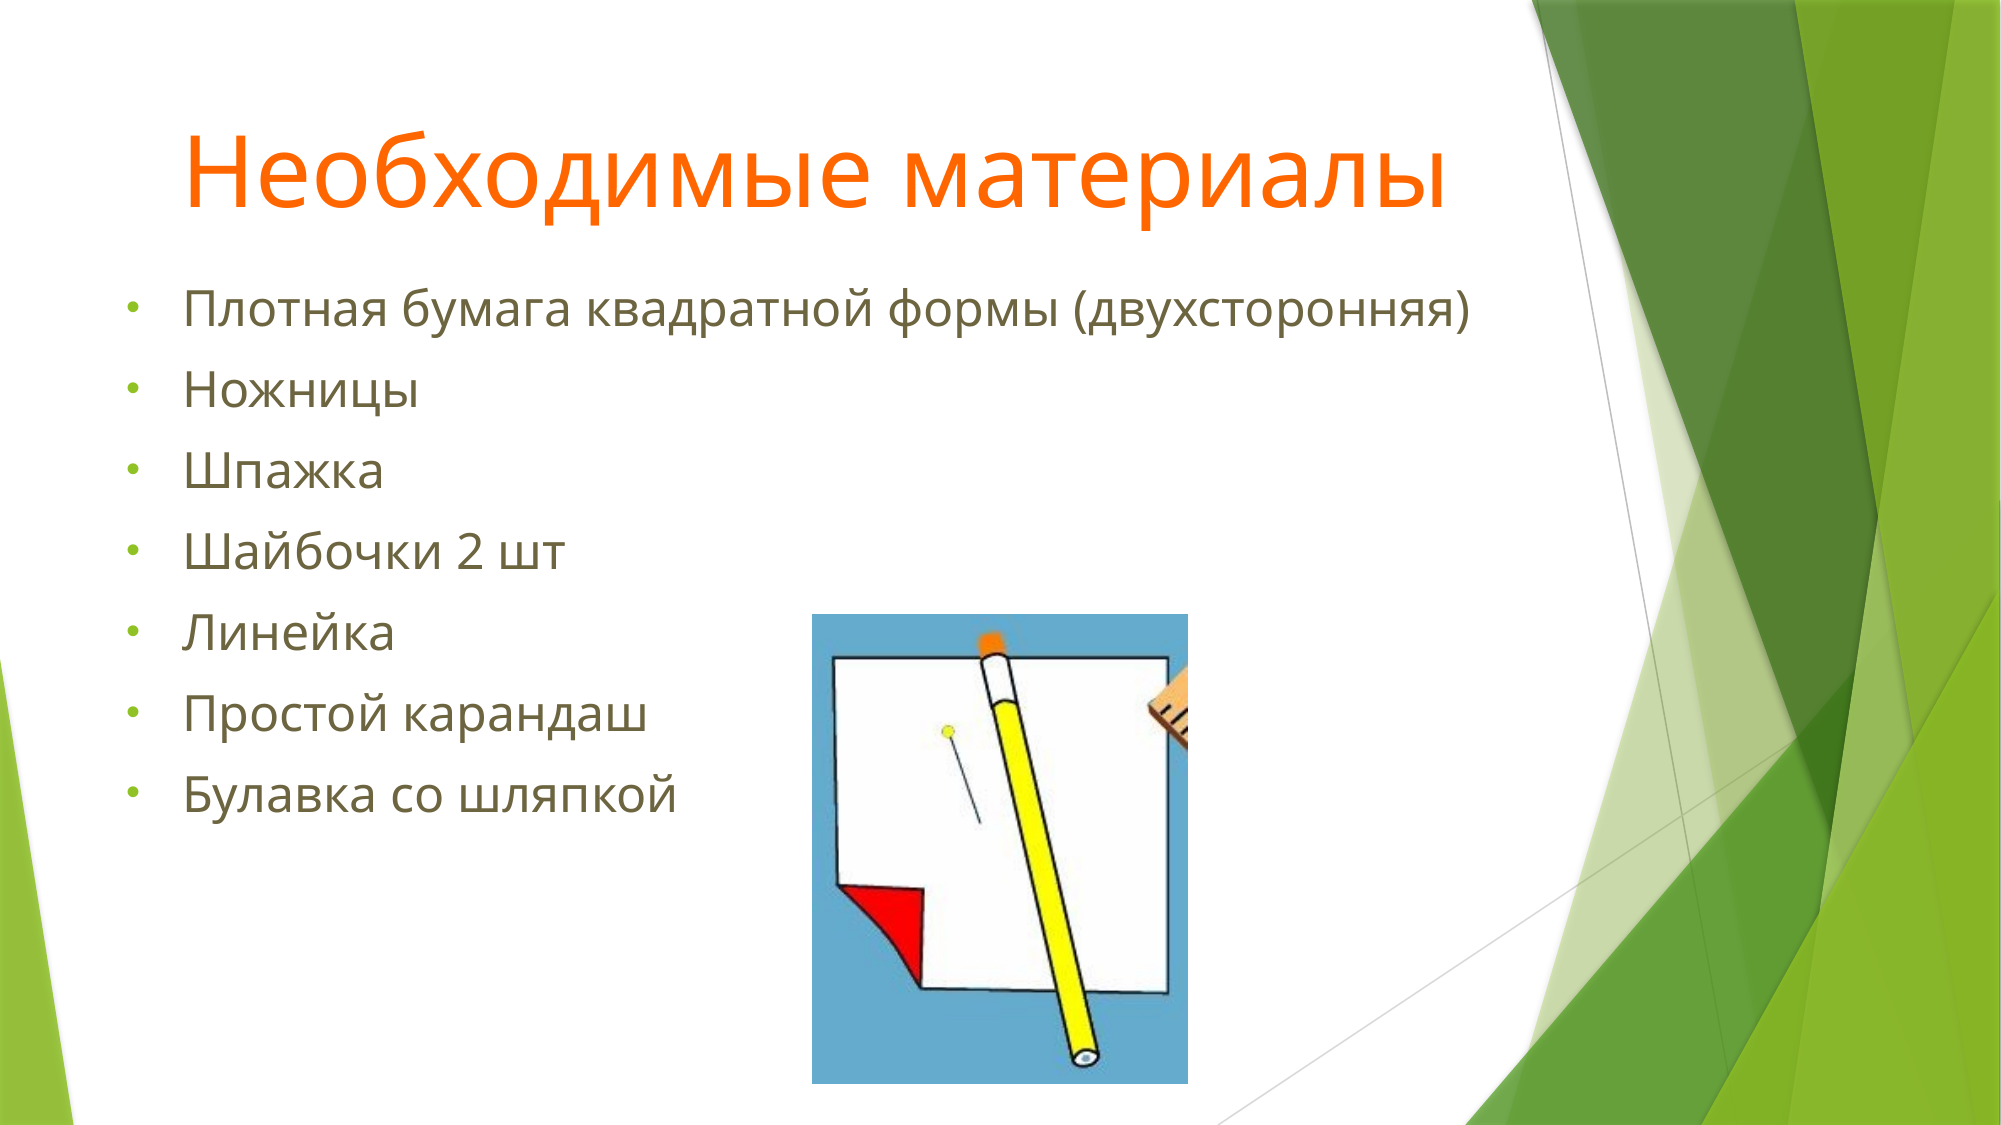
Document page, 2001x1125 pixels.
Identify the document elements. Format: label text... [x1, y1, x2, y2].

picture [811, 614, 1189, 1085]
list Плотная бумага квадратной формы (двухсторонняя) Ножницы Шпажка Шайбочки 2 шт Линейка Простой карандаш Булавка со шляпкой [111, 269, 1522, 906]
title Необходимые материалы [111, 99, 1522, 269]
